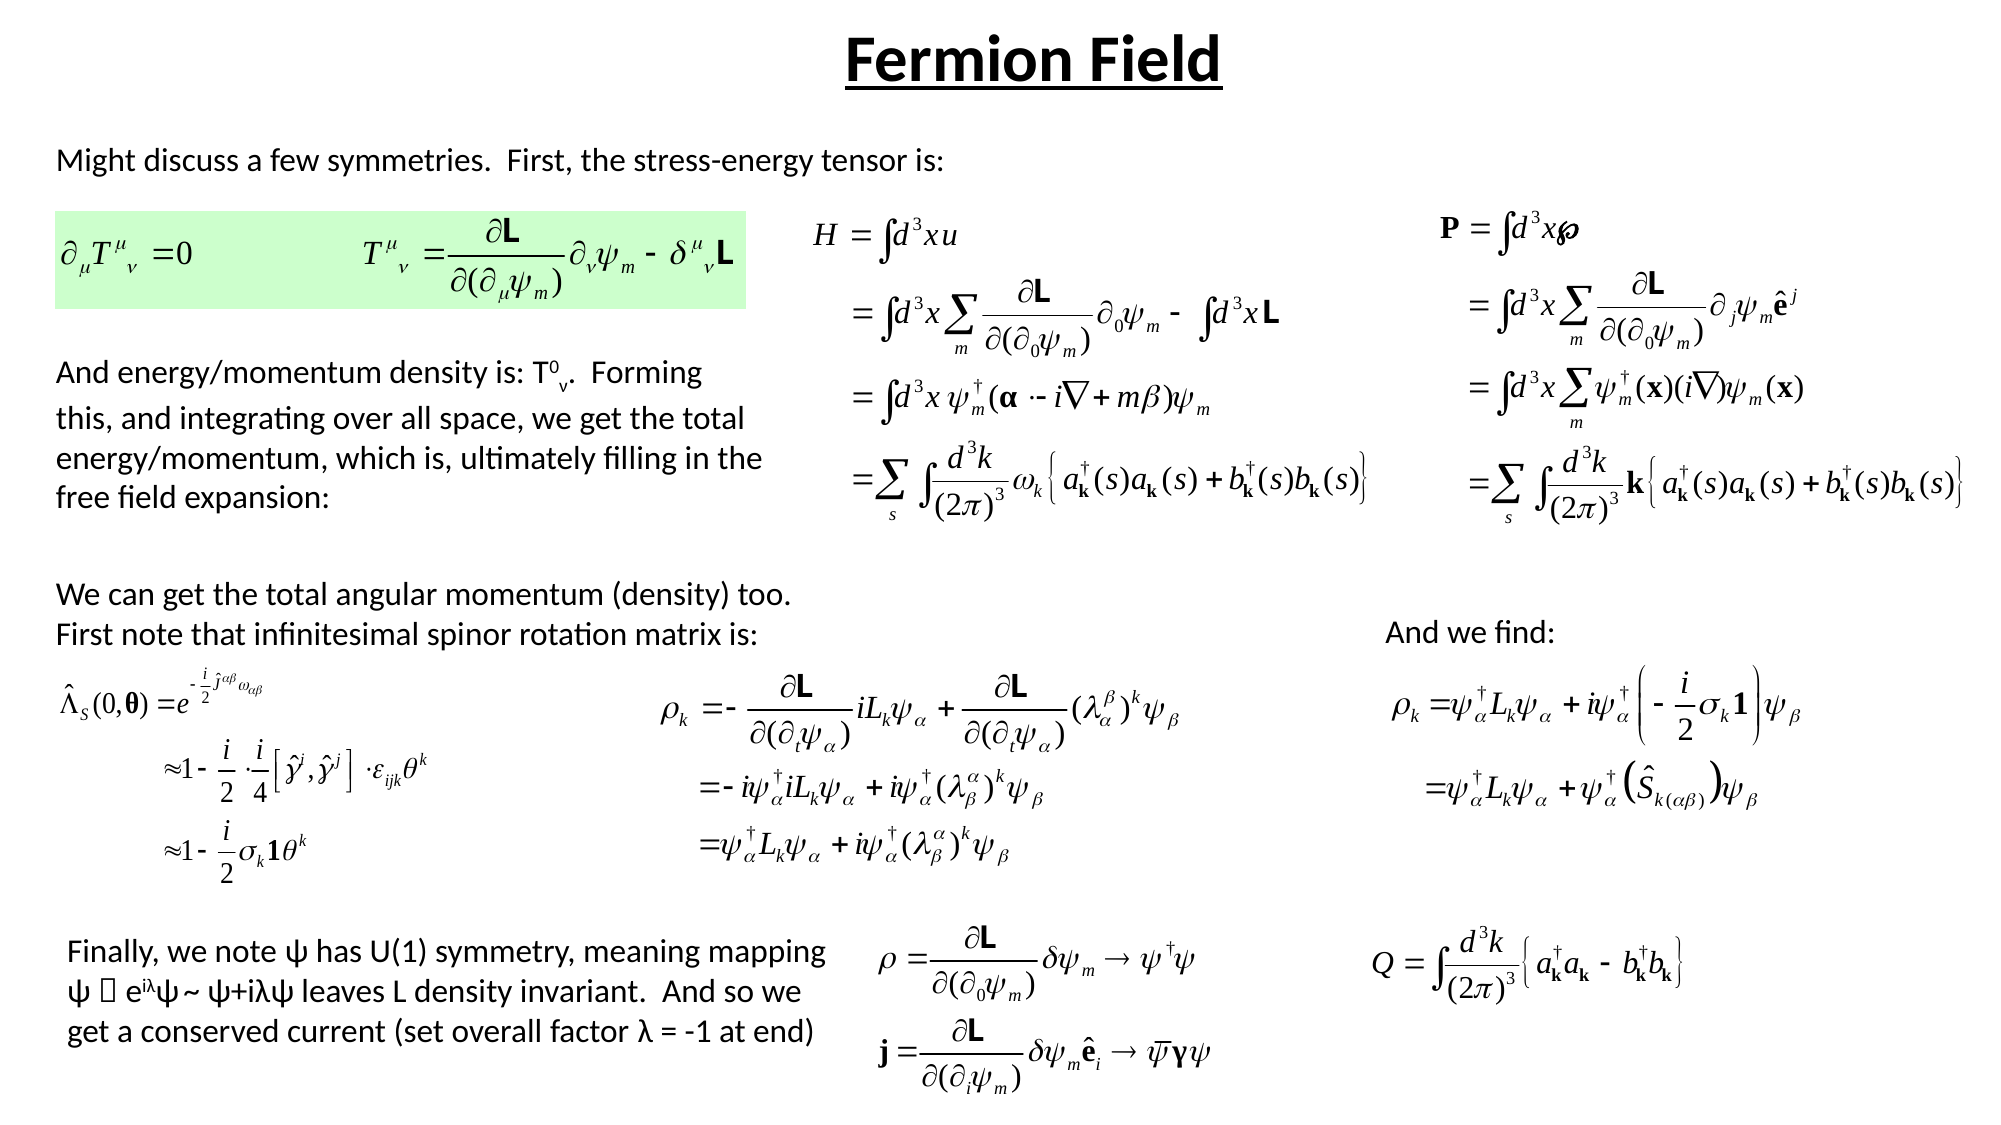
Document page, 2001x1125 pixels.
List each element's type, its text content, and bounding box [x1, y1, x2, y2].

text_box And energy/momentum density is: T0ν. Forming this, and integrating over all space, we get the total energy/momentum, which is, ultimately filling in the free field expansion: [41, 343, 780, 523]
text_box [654, 665, 1187, 873]
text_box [1367, 917, 1695, 1013]
text_box And we find: [1370, 602, 1623, 658]
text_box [55, 660, 435, 890]
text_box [872, 917, 1220, 1102]
text_box Might discuss a few symmetries. First, the stress-energy tensor is: [41, 131, 1049, 186]
text_box Finally, we note ψ has U(1) symmetry, meaning mapping ψ  eiλψ ~ ψ+iλψ leaves L density invariant. And so we get a conserved current (set overall factor λ = -1 at end) [52, 921, 848, 1057]
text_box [1435, 199, 1975, 532]
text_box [55, 210, 747, 310]
text_box Fermion Field [830, 7, 1297, 103]
text_box We can get the total angular momentum (density) too. First note that infinitesimal spinor rotation matrix is: [41, 564, 837, 659]
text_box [807, 207, 1379, 531]
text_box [1385, 659, 1808, 824]
